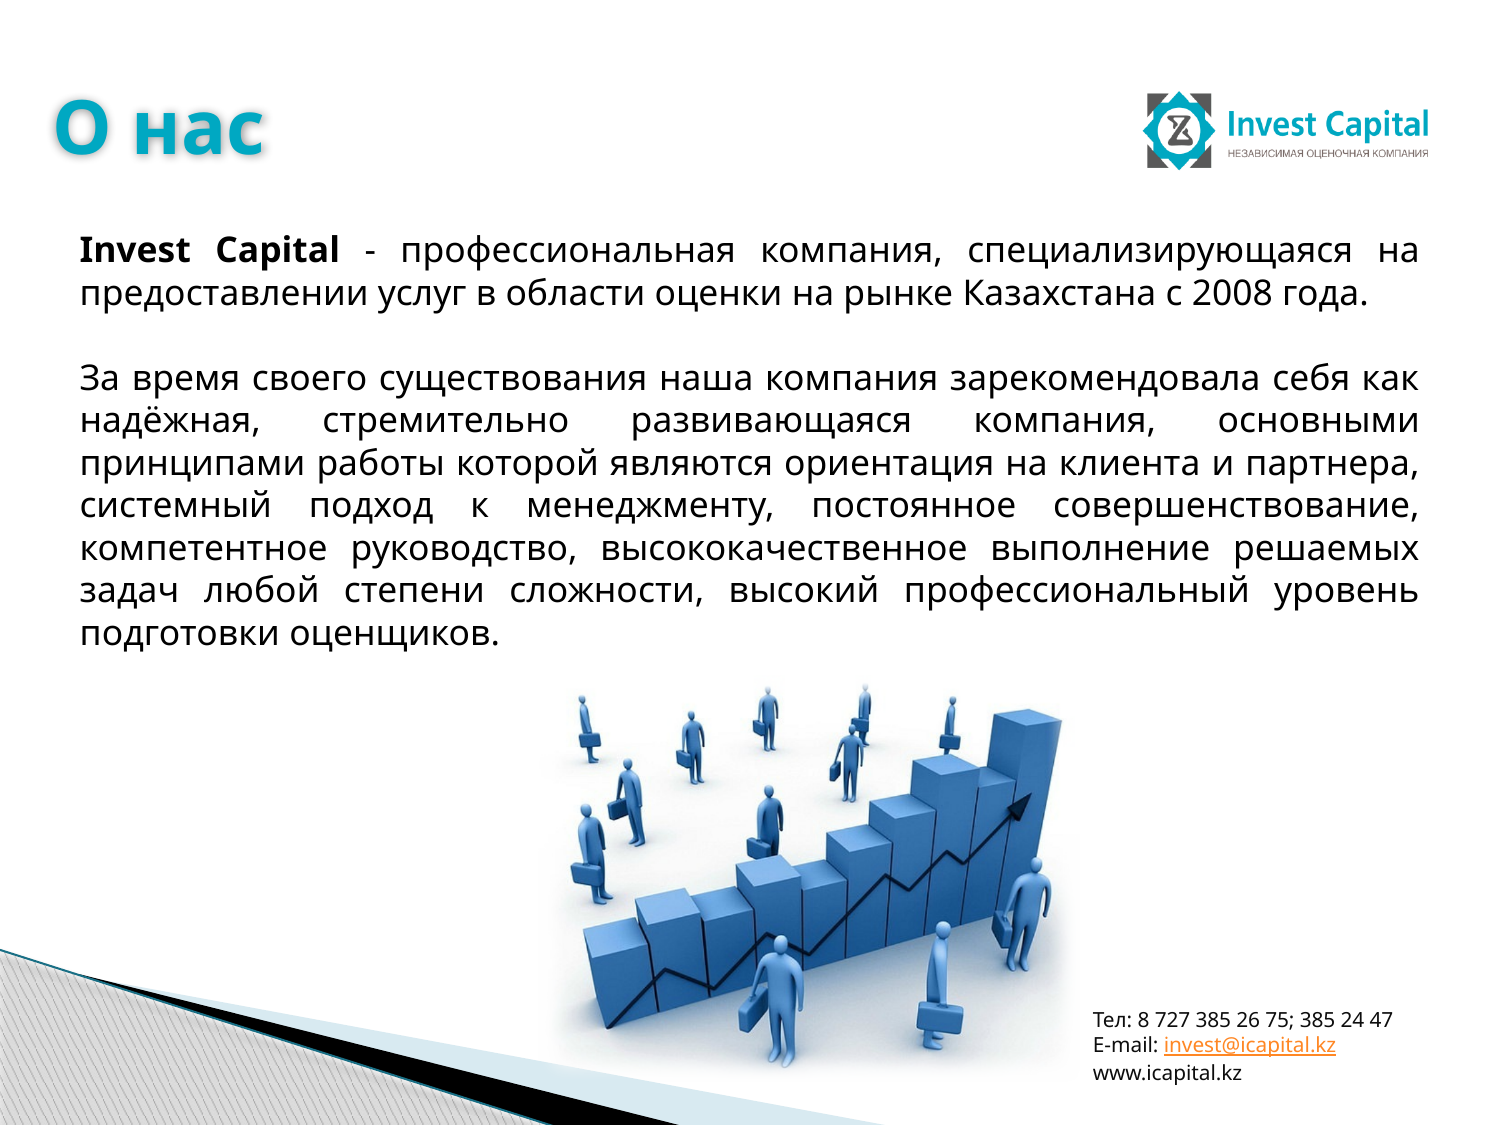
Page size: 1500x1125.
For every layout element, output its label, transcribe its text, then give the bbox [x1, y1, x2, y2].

text_box Тел: 8 727 385 26 75; 385 24 47 E-mail: invest@icapital.kz www.icapital.kz [1082, 999, 1454, 1093]
picture [1121, 64, 1454, 196]
text_box Invest Capital - профессиональная компания, специализирующаяся на предоставлении услуг в области оценки на рынке Казахстана с 2008 года. За время своего существования наша компания зарекомендовала себя как надёжная, стремительно развивающаяся компания, основными принципами работы которой являются ориентация на клиента и партнера, системный подход к менеджменту, постоянное совершенствование, компетентное руководство, высококачественное выполнение решаемых задач любой степени сложности, высокий профессиональный уровень подготовки оценщиков. [64, 219, 1436, 699]
text_box О нас [37, 72, 581, 177]
picture [537, 674, 1081, 1083]
